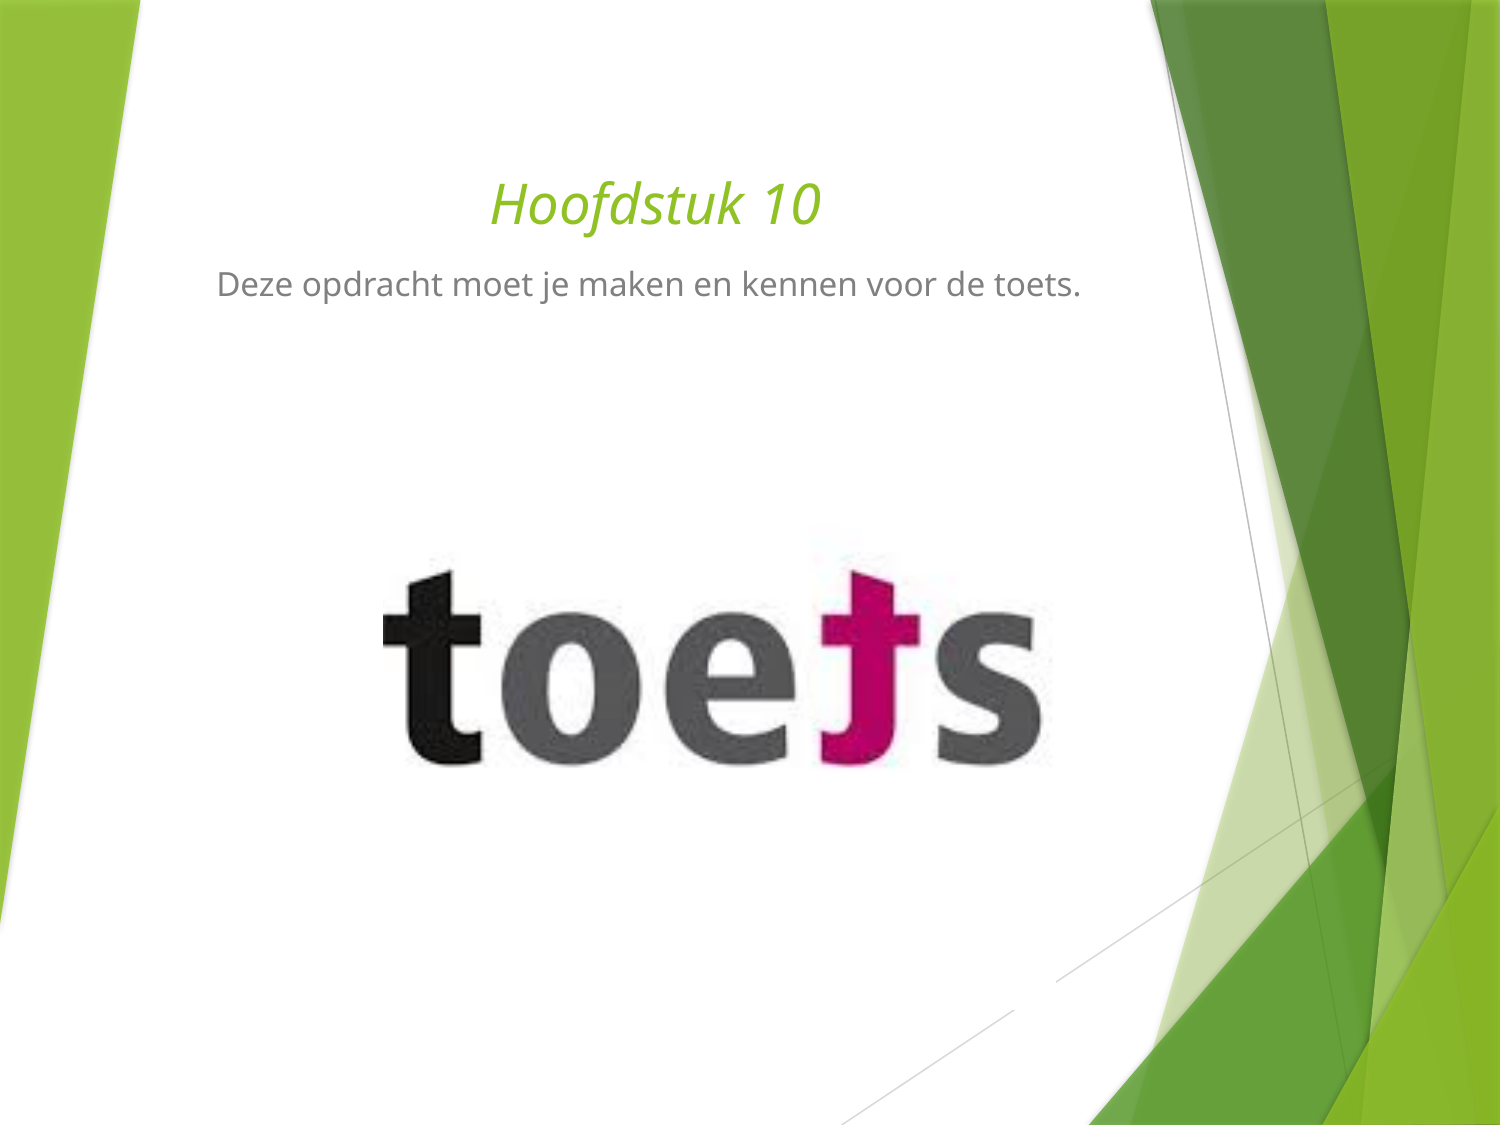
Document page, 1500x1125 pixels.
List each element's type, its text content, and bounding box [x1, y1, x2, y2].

subtitle Deze opdracht moet je maken en kennen voor de toets. [64, 255, 1235, 882]
picture [383, 337, 1057, 1011]
title Hoofdstuk 10 [112, 101, 1199, 244]
